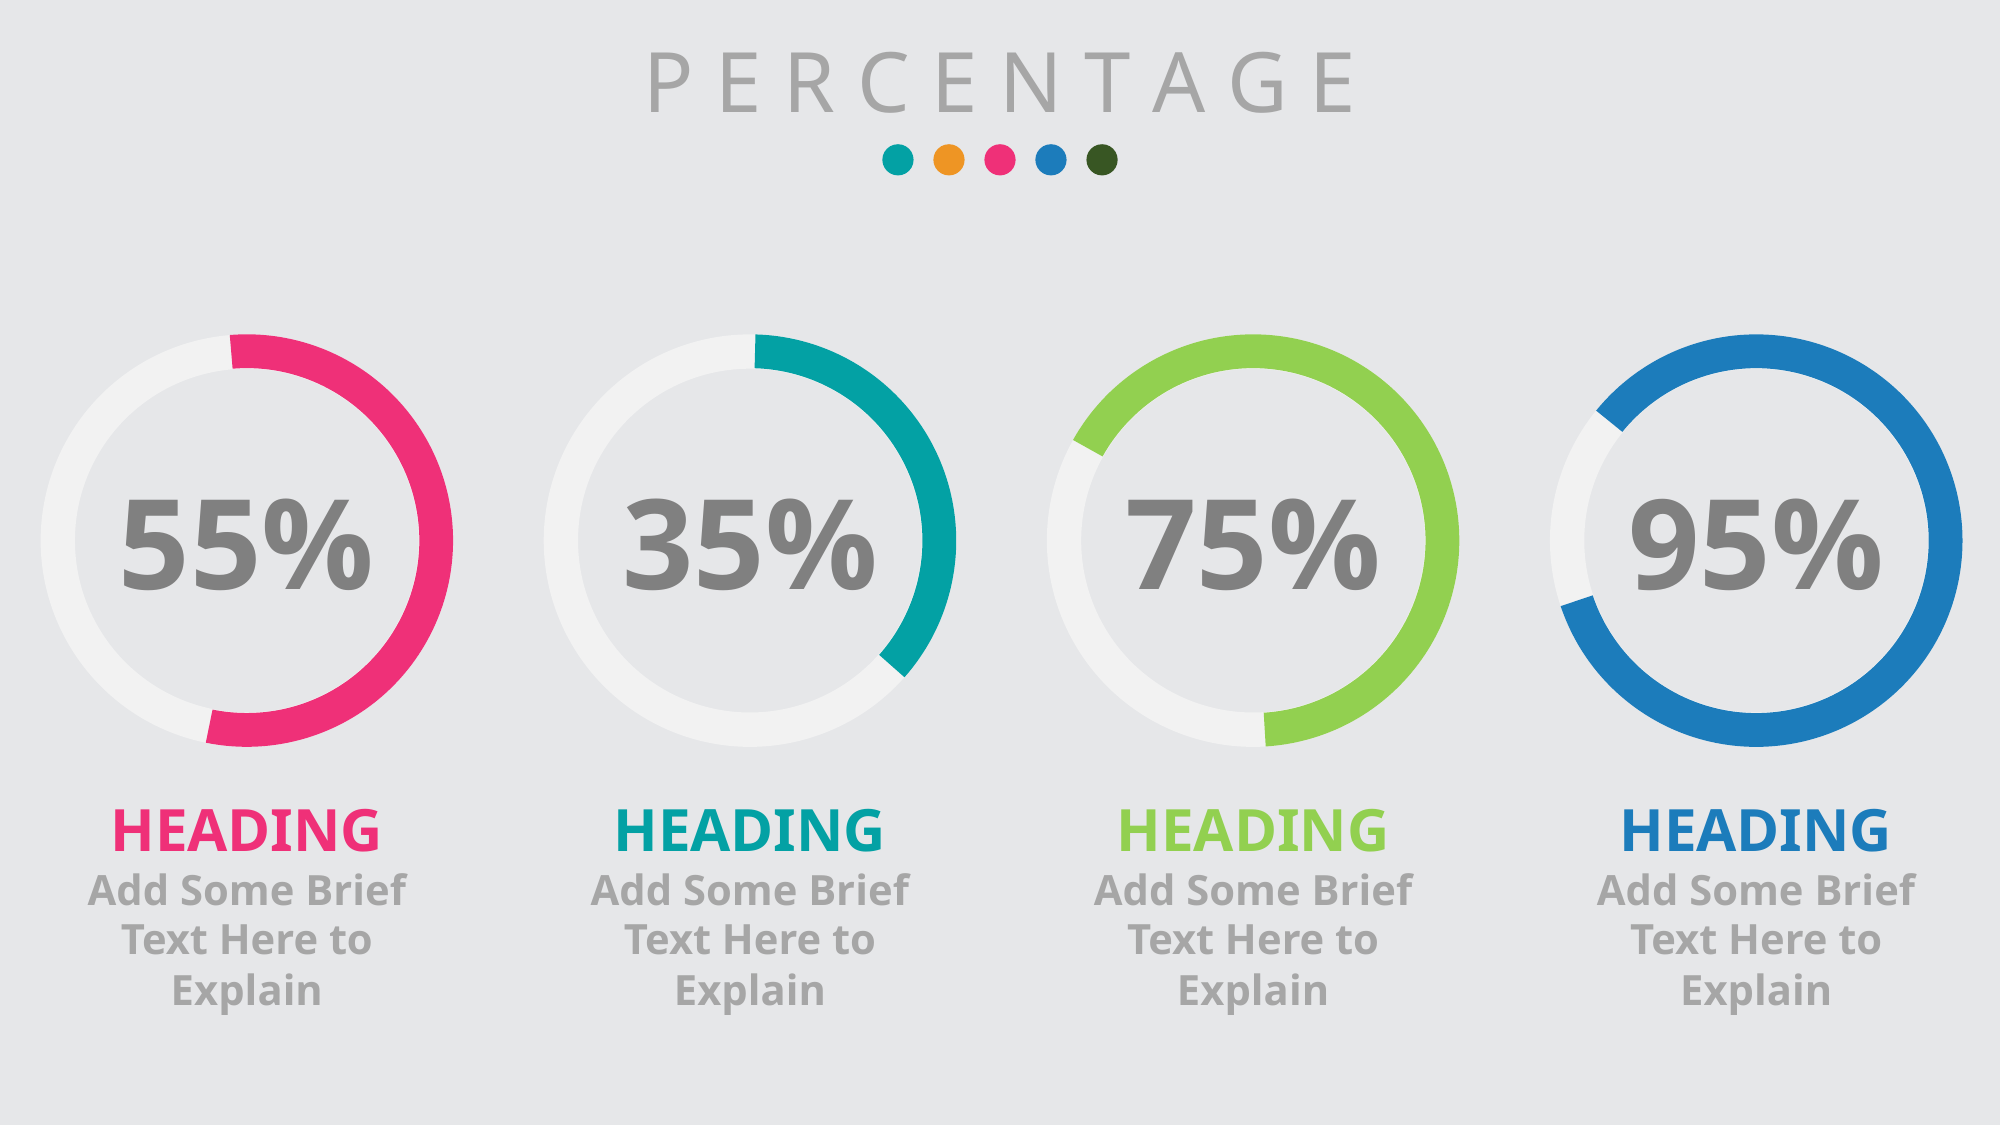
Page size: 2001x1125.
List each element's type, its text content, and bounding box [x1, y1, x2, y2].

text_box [1046, 334, 1460, 747]
text_box HEADING [1081, 785, 1425, 856]
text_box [1549, 334, 1963, 747]
text_box HEADING [75, 785, 418, 856]
text_box HEADING [578, 785, 921, 856]
text_box Add Some Brief Text Here to Explain [543, 856, 957, 1021]
text_box HEADING [1585, 785, 1928, 856]
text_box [543, 334, 957, 747]
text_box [882, 144, 1118, 176]
text_box Add Some Brief Text Here to Explain [1549, 856, 1963, 1021]
text_box Add Some Brief Text Here to Explain [40, 856, 454, 1021]
text_box P E R C E N T A G E [402, 21, 1597, 137]
text_box Add Some Brief Text Here to Explain [1046, 856, 1460, 1021]
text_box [40, 334, 454, 747]
